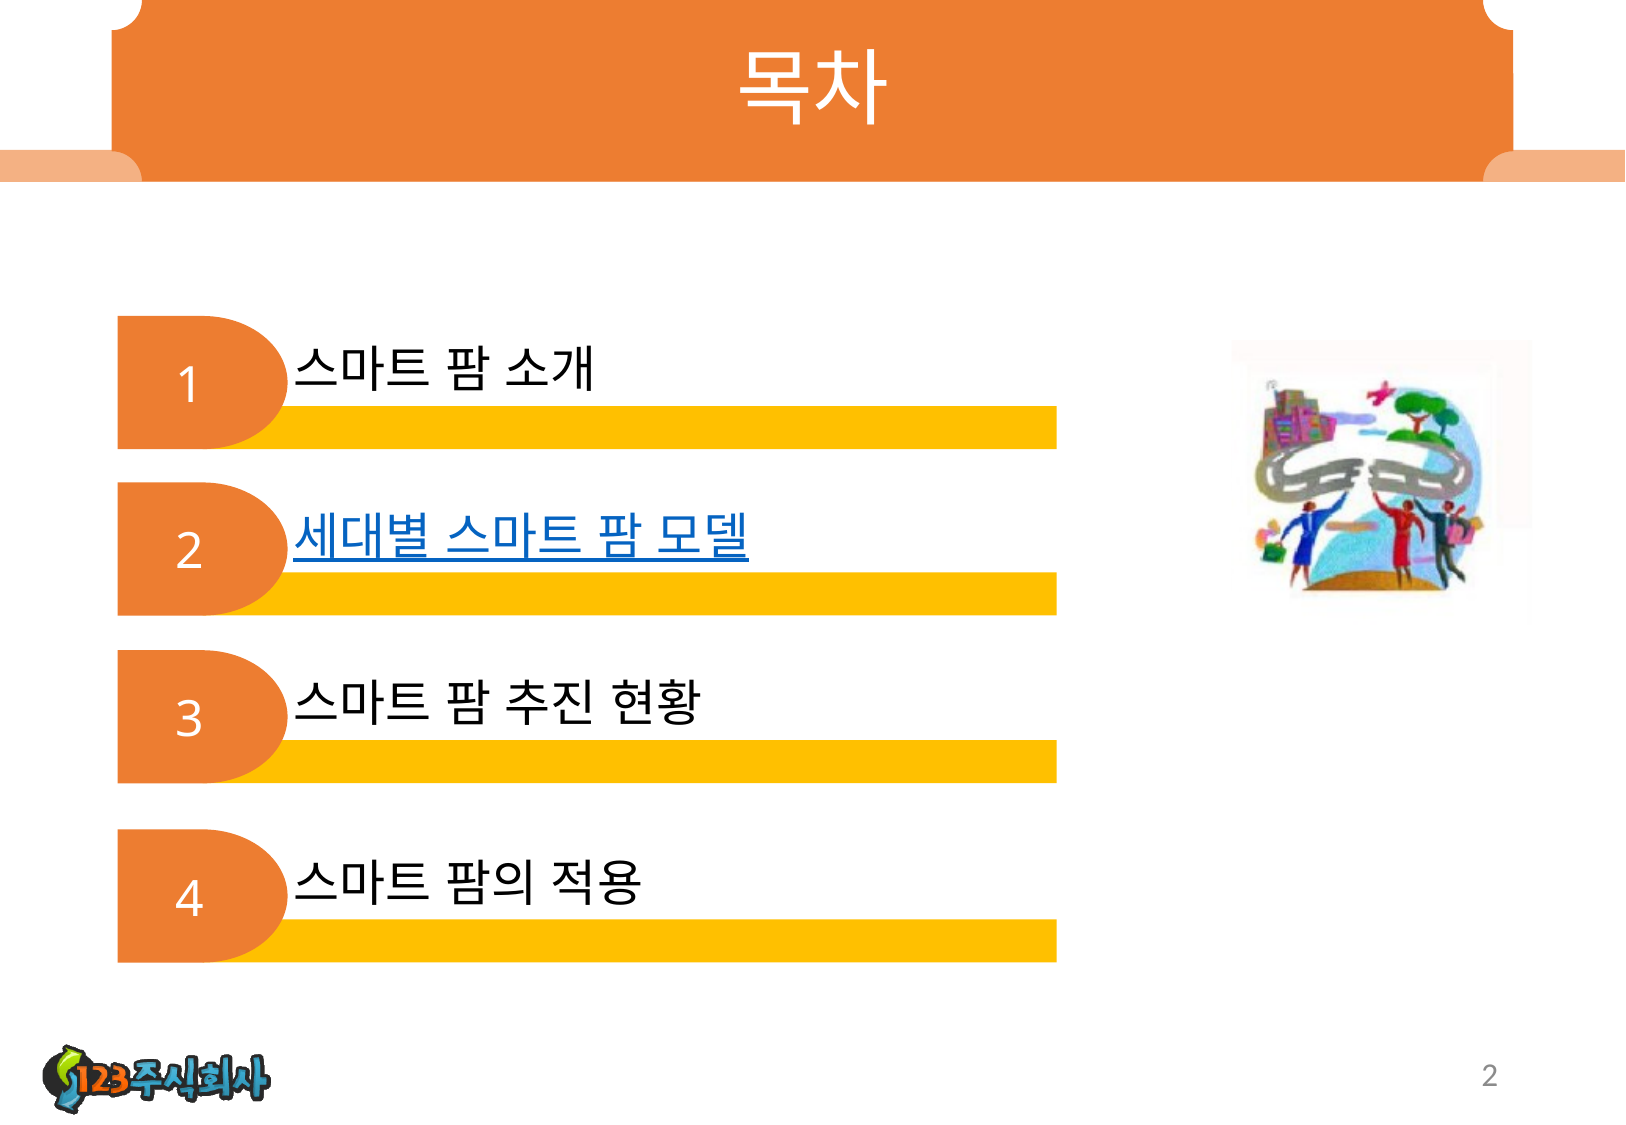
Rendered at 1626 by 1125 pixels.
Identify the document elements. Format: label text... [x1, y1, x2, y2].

slide_number 2 [1147, 1042, 1514, 1103]
text_box 4 [116, 828, 289, 964]
text_box 2 [116, 481, 289, 617]
text_box [215, 571, 1058, 617]
picture [1231, 340, 1533, 625]
title 목차 [0, 3, 1625, 182]
picture [31, 1032, 281, 1125]
text_box 3 [116, 649, 289, 785]
text_box 스마트 팜 추진 현황 [278, 664, 985, 740]
text_box 스마트 팜의 적용 [278, 843, 985, 919]
text_box [220, 739, 1058, 784]
text_box 세대별 스마트 팜 모델 [278, 496, 985, 584]
text_box 1 [116, 314, 289, 451]
text_box [219, 405, 1058, 450]
text_box [221, 918, 1058, 963]
text_box 스마트 팜 소개 [278, 330, 985, 405]
